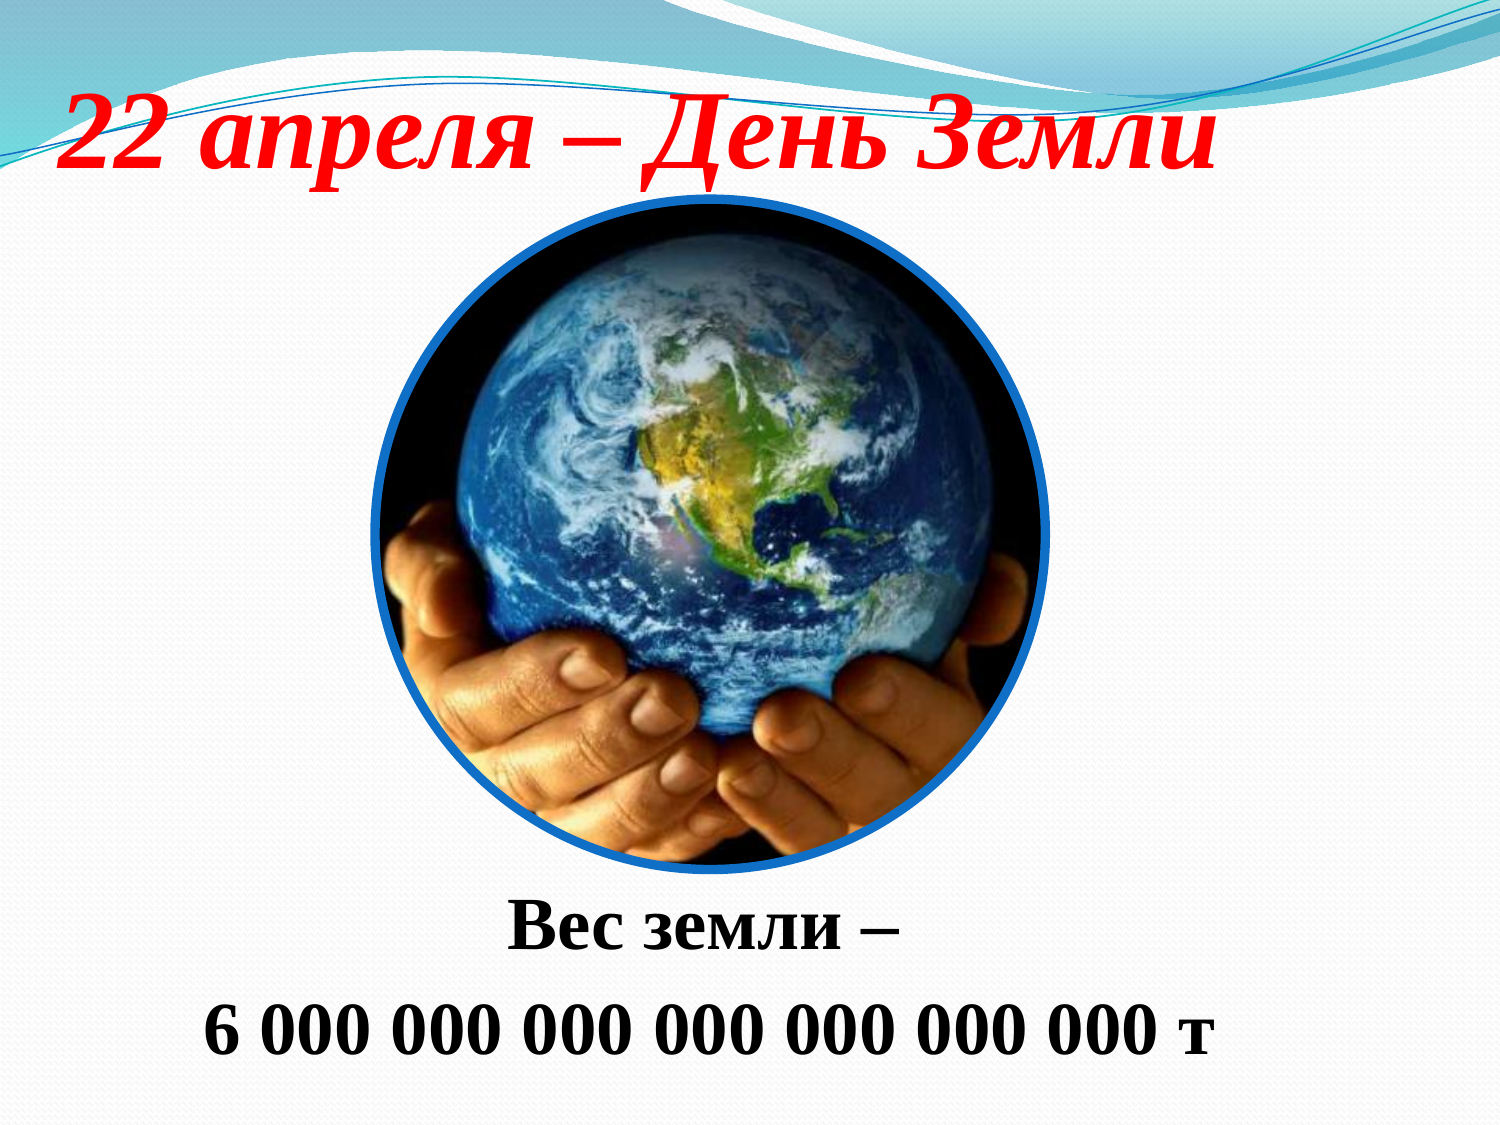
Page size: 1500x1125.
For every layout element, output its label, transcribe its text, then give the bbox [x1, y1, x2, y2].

picture [374, 198, 1046, 870]
title 22 апреля – День Земли [58, 0, 1360, 191]
list Вес земли – 6 000 000 000 000 000 000 000 т [117, 867, 1301, 1090]
